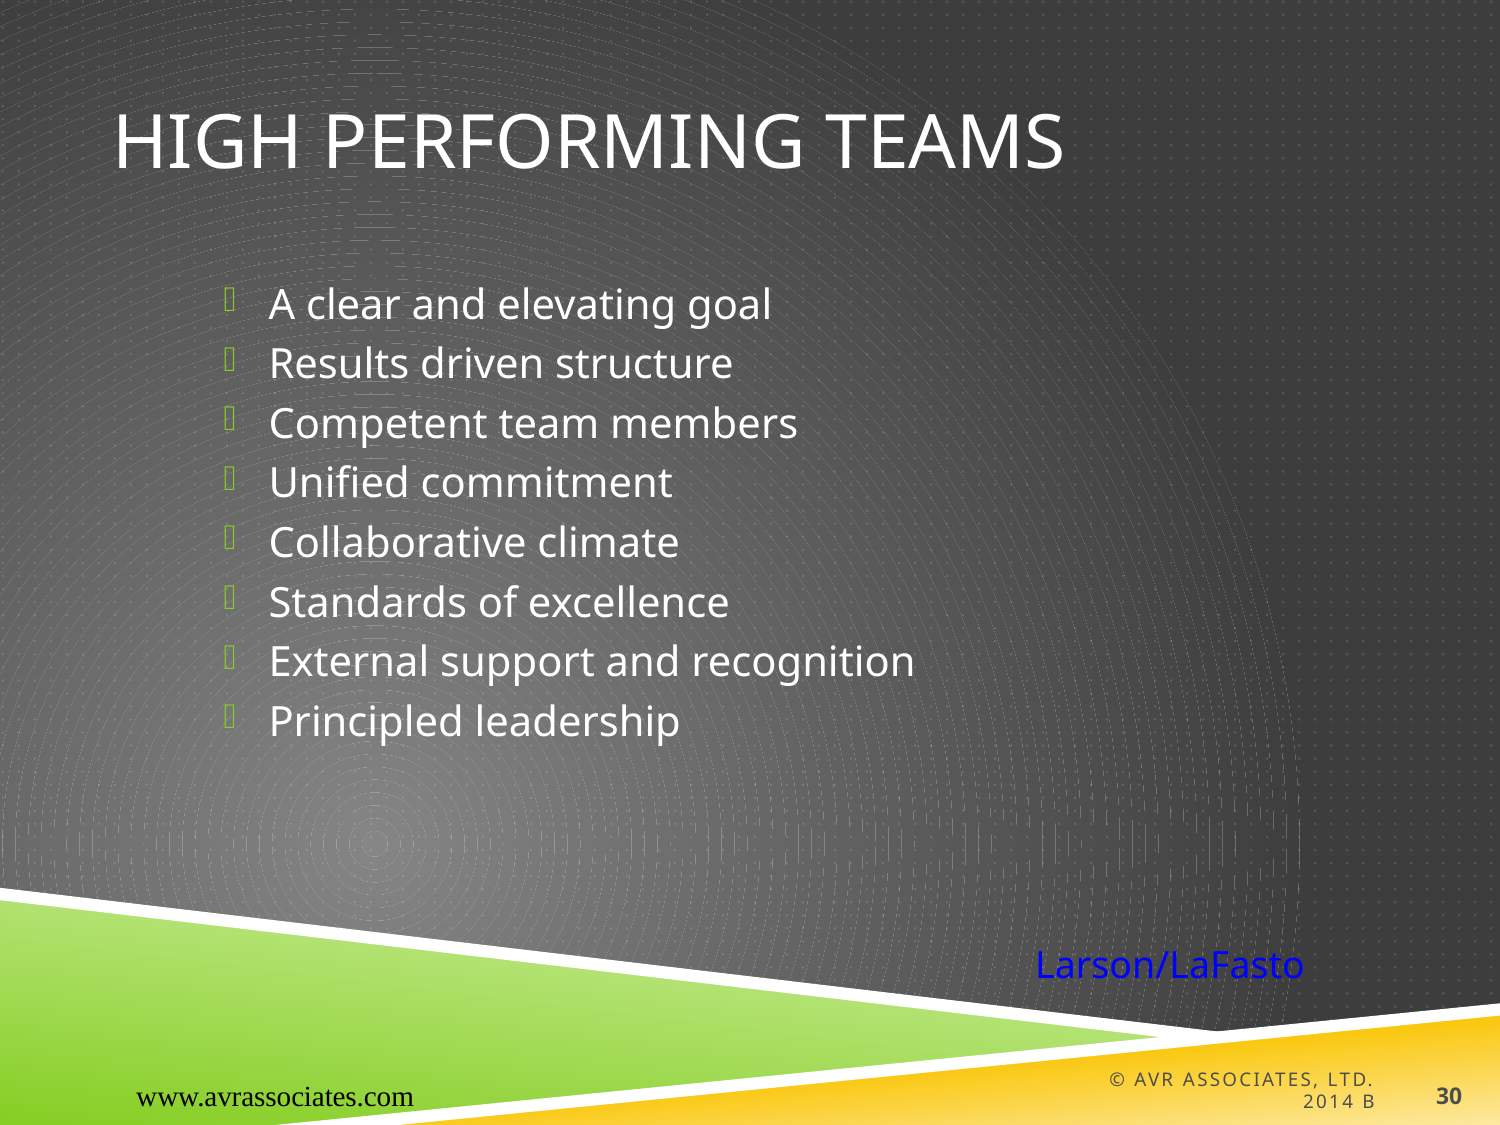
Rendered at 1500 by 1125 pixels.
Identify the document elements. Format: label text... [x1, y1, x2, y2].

footer www.avrassociates.com [37, 1052, 513, 1113]
slide_number © AVR Associates, Ltd. 2014 B [1050, 1052, 1375, 1113]
text_box Larson/LaFasto [1020, 933, 1320, 994]
title High Performing Teams [112, 45, 1388, 233]
slide_number 30 [1387, 1052, 1463, 1113]
list A clear and elevating goal Results driven structure Competent team members Unified commitment Collaborative climate Standards of excellence External support and recognition Principled leadership [212, 275, 1455, 992]
